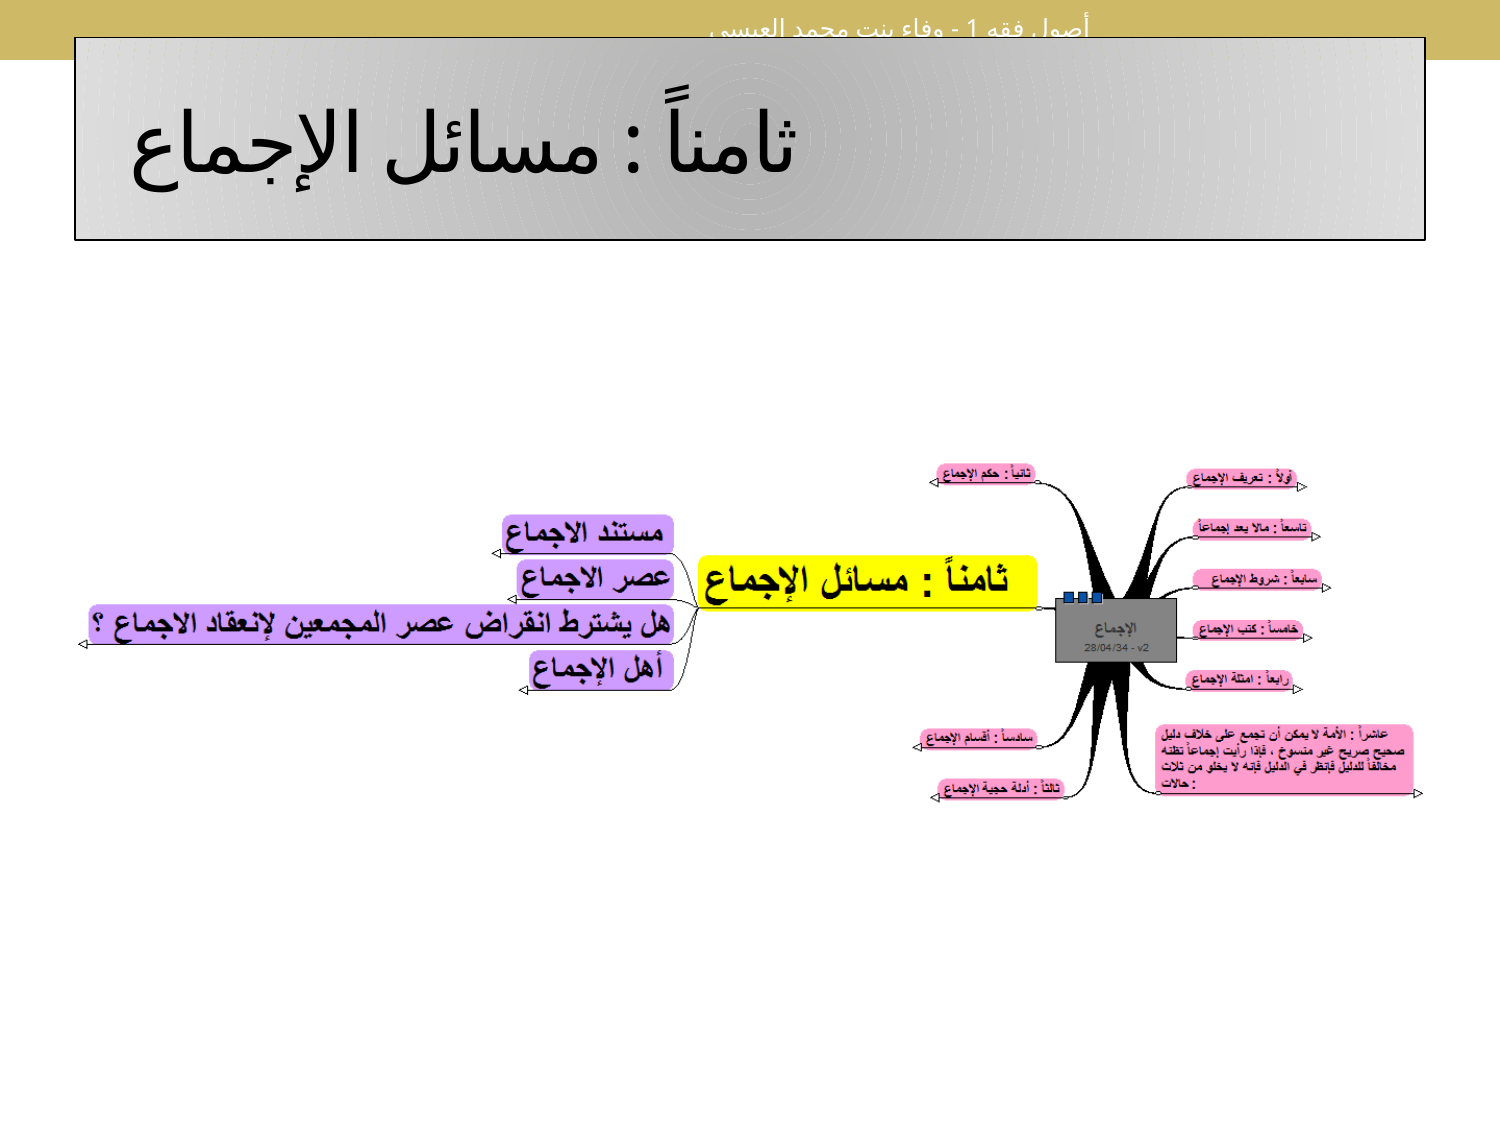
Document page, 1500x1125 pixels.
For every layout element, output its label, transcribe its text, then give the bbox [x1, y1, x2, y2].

title ثامناً : مسائل الإجماع [74, 37, 1426, 241]
picture [74, 262, 1426, 1005]
footer أصول فقه 1 - وفاء بنت محمد العيسى [562, 3, 1238, 57]
